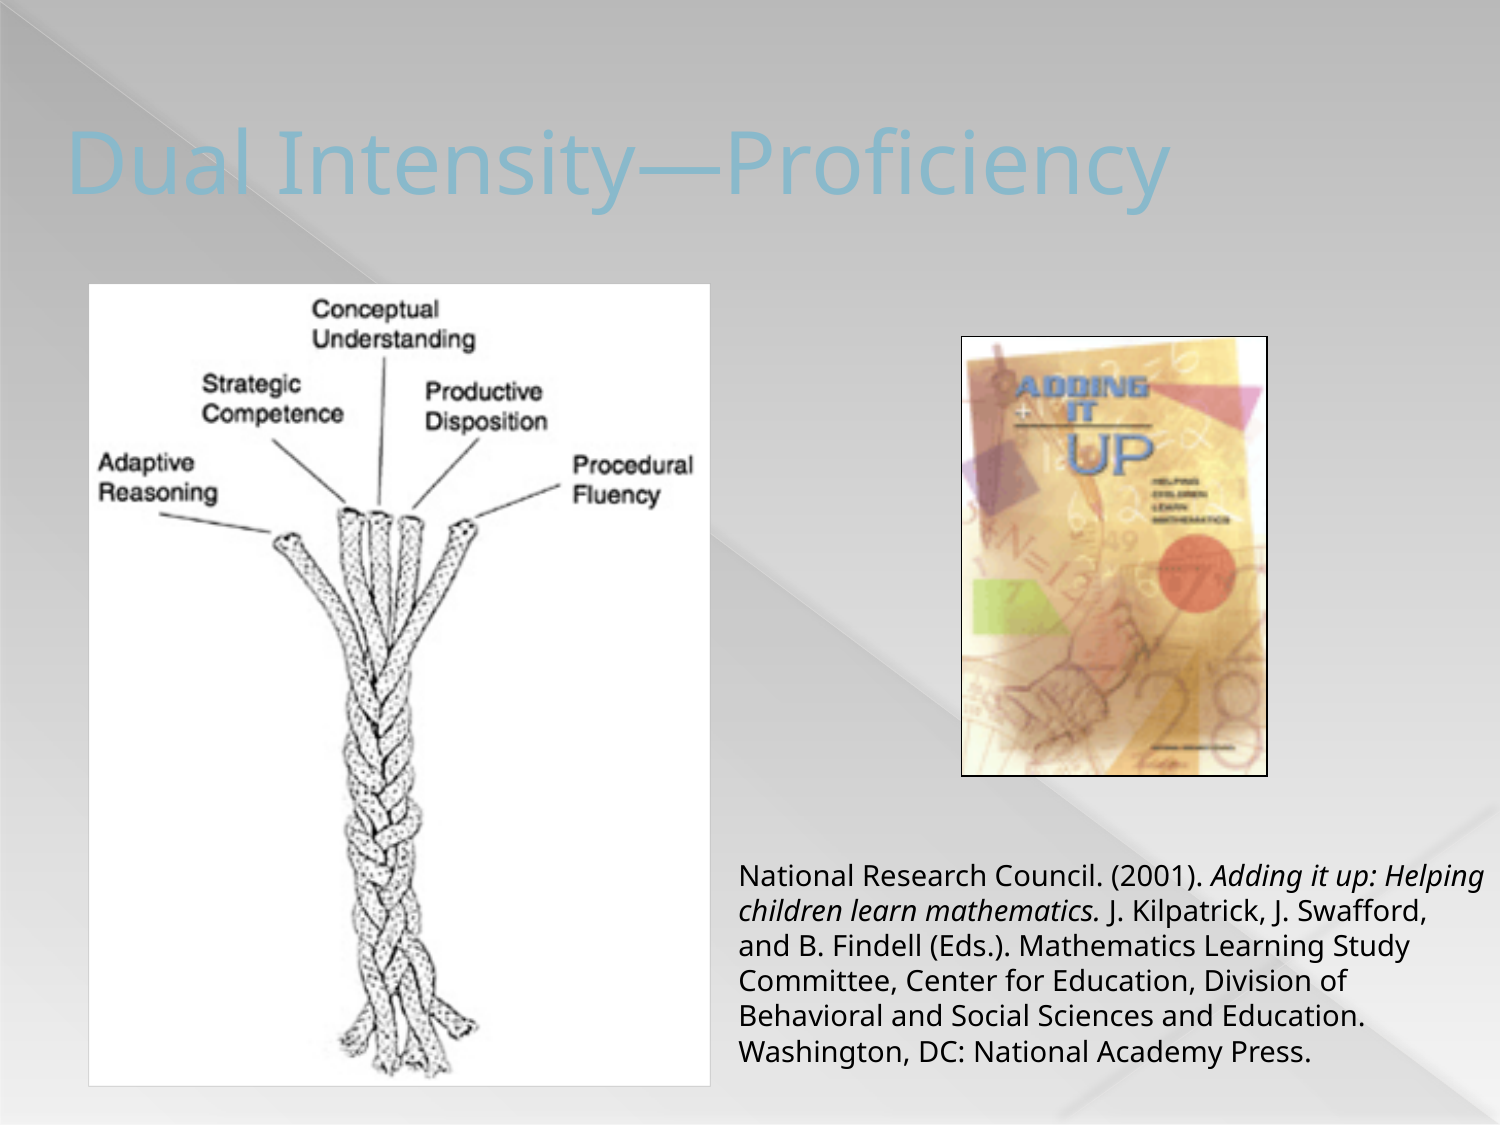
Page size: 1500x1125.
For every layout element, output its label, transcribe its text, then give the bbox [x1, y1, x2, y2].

picture [962, 337, 1267, 776]
title Dual Intensity—Proficiency [50, 43, 1475, 275]
list National Research Council. (2001). Adding it up: Helping children learn mathematics. J. Kilpatrick, J. Swafford, and B. Findell (Eds.). Mathematics Learning Study Committee, Center for Education, Division of Behavioral and Social Sciences and Education. Washington, DC: National Academy Press. [650, 849, 1500, 1125]
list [87, 282, 713, 1089]
